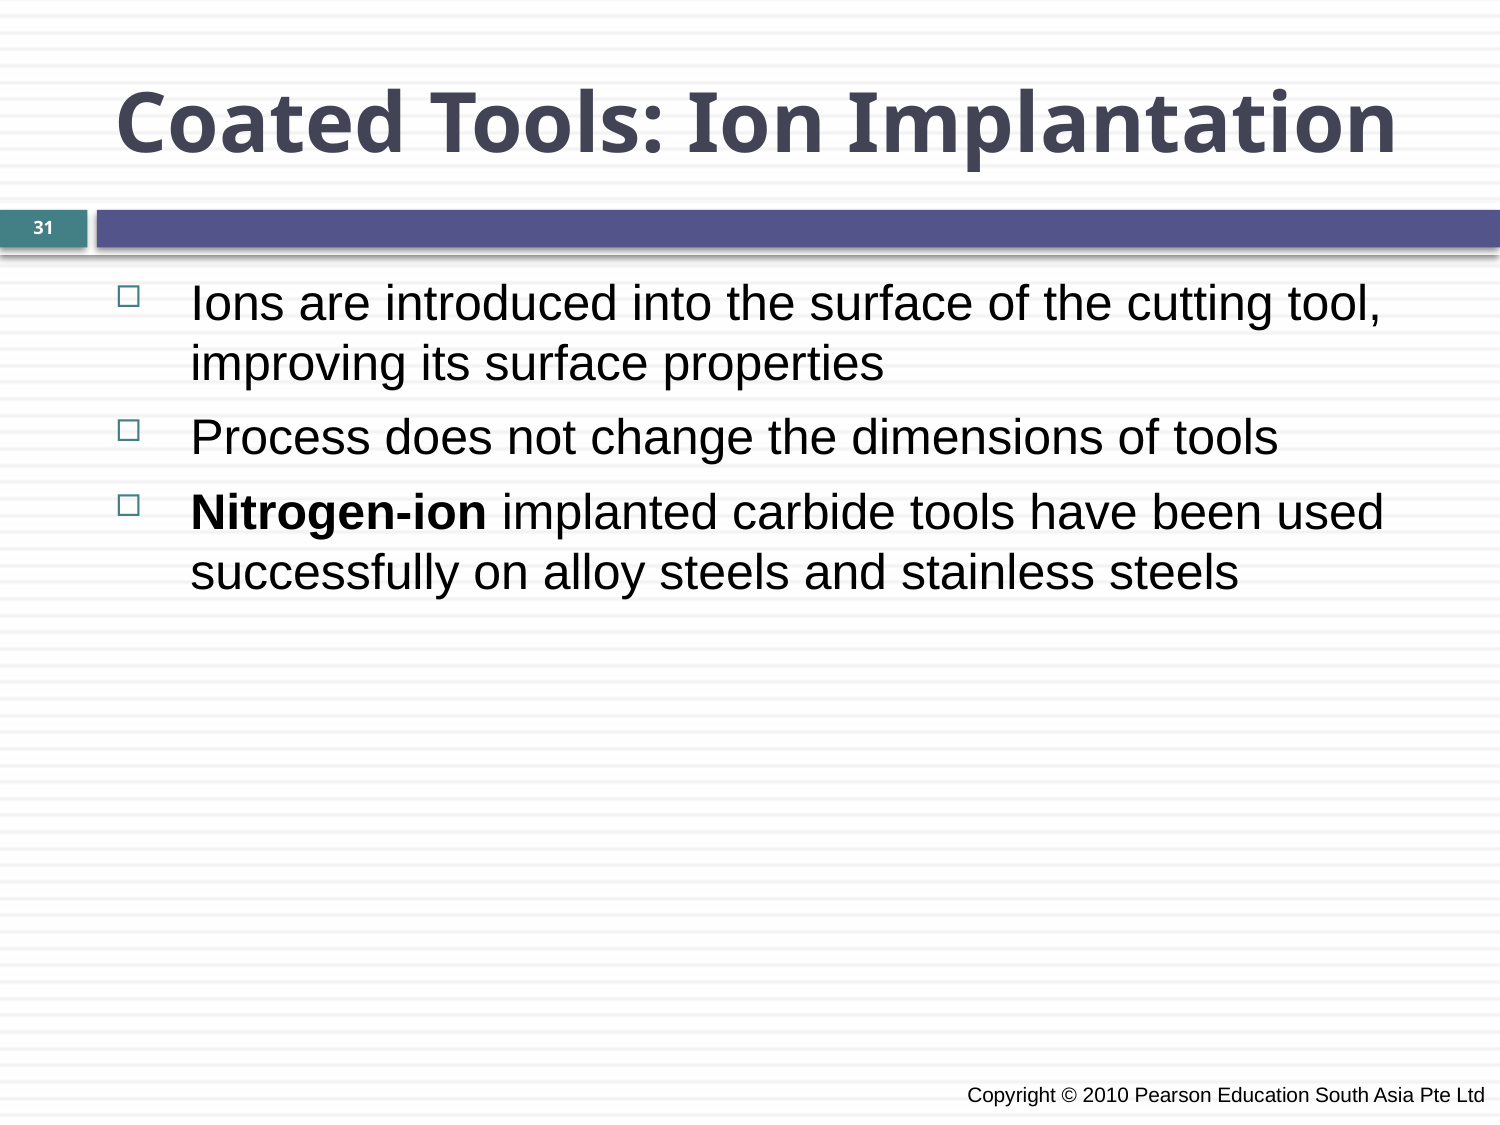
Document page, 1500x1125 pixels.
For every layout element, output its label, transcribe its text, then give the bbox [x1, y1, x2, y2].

text_box Copyright © 2010 Pearson Education South Asia Pte Ltd [0, 1074, 1500, 1113]
slide_number 31 [0, 208, 88, 249]
title Coated Tools: Ion Implantation [99, 37, 1438, 200]
list Ions are introduced into the surface of the cutting tool, improving its surface properties Process does not change the dimensions of tools Nitrogen-ion implanted carbide tools have been used successfully on alloy steels and stainless steels [100, 262, 1438, 1074]
